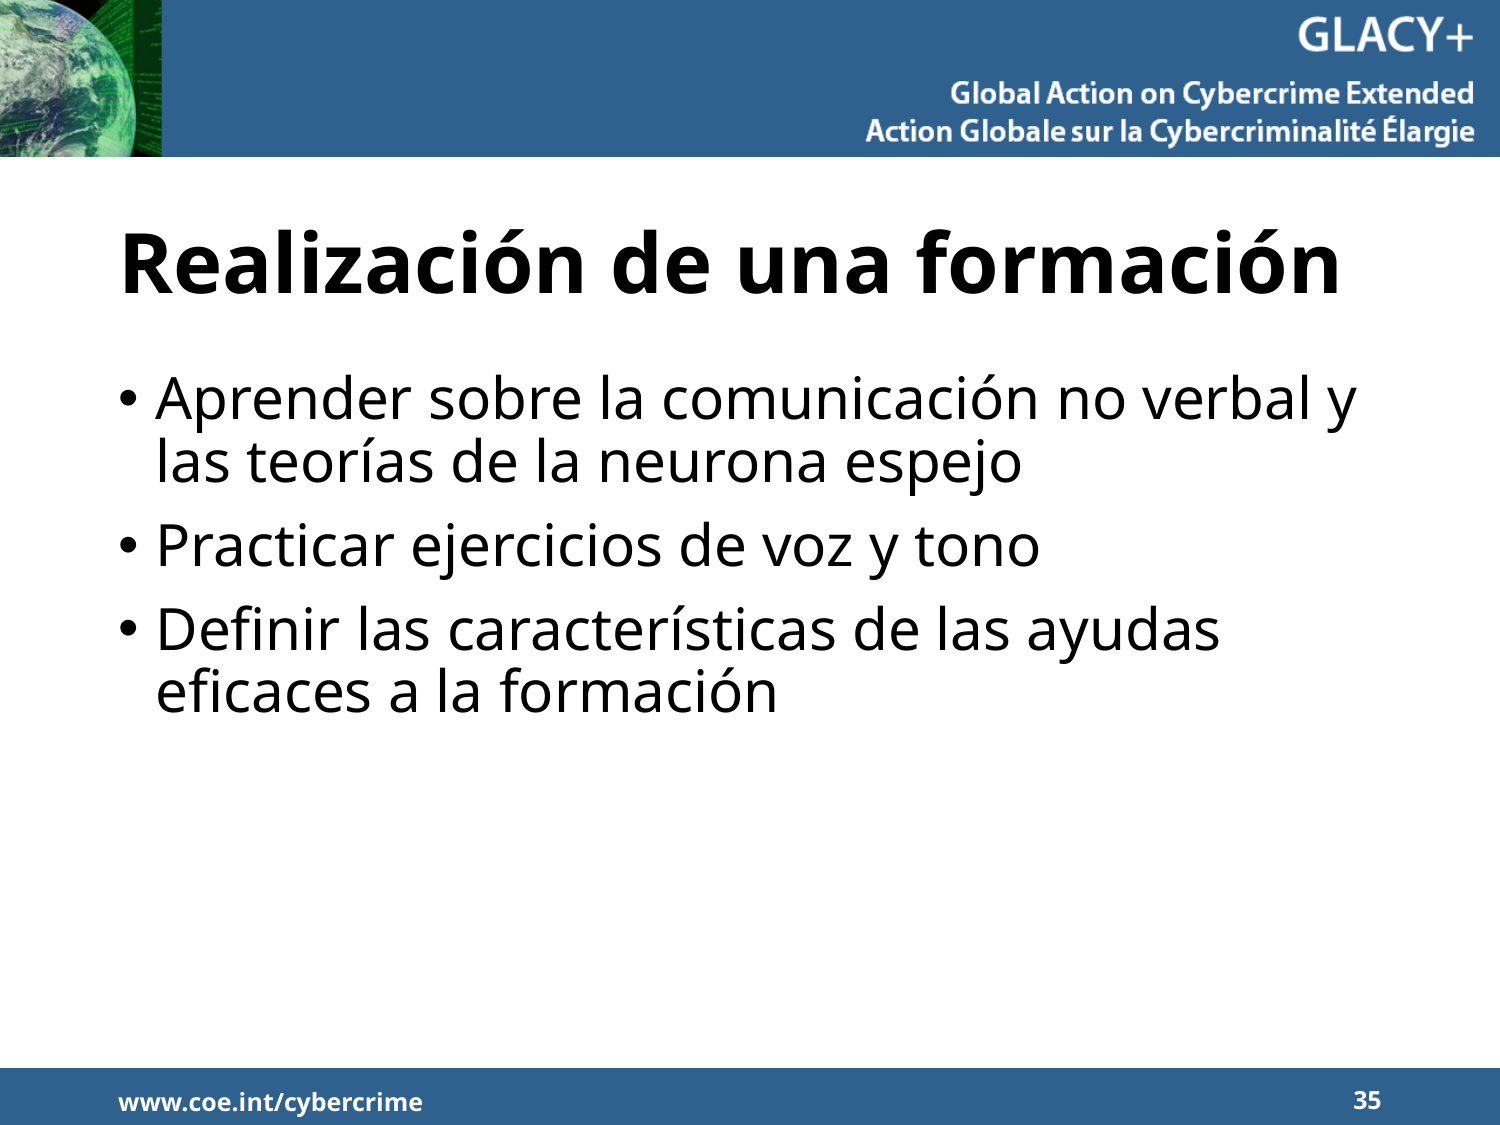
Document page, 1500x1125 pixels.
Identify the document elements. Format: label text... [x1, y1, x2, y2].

picture [0, 0, 1500, 157]
slide_number 35 [1059, 1071, 1397, 1125]
title Realización de una formación [103, 171, 1397, 362]
list Aprender sobre la comunicación no verbal y las teorías de la neurona espejo Practicar ejercicios de voz y tono Definir las características de las ayudas eficaces a la formación [103, 362, 1397, 1015]
slide_number www.coe.int/cybercrime [103, 1071, 491, 1125]
